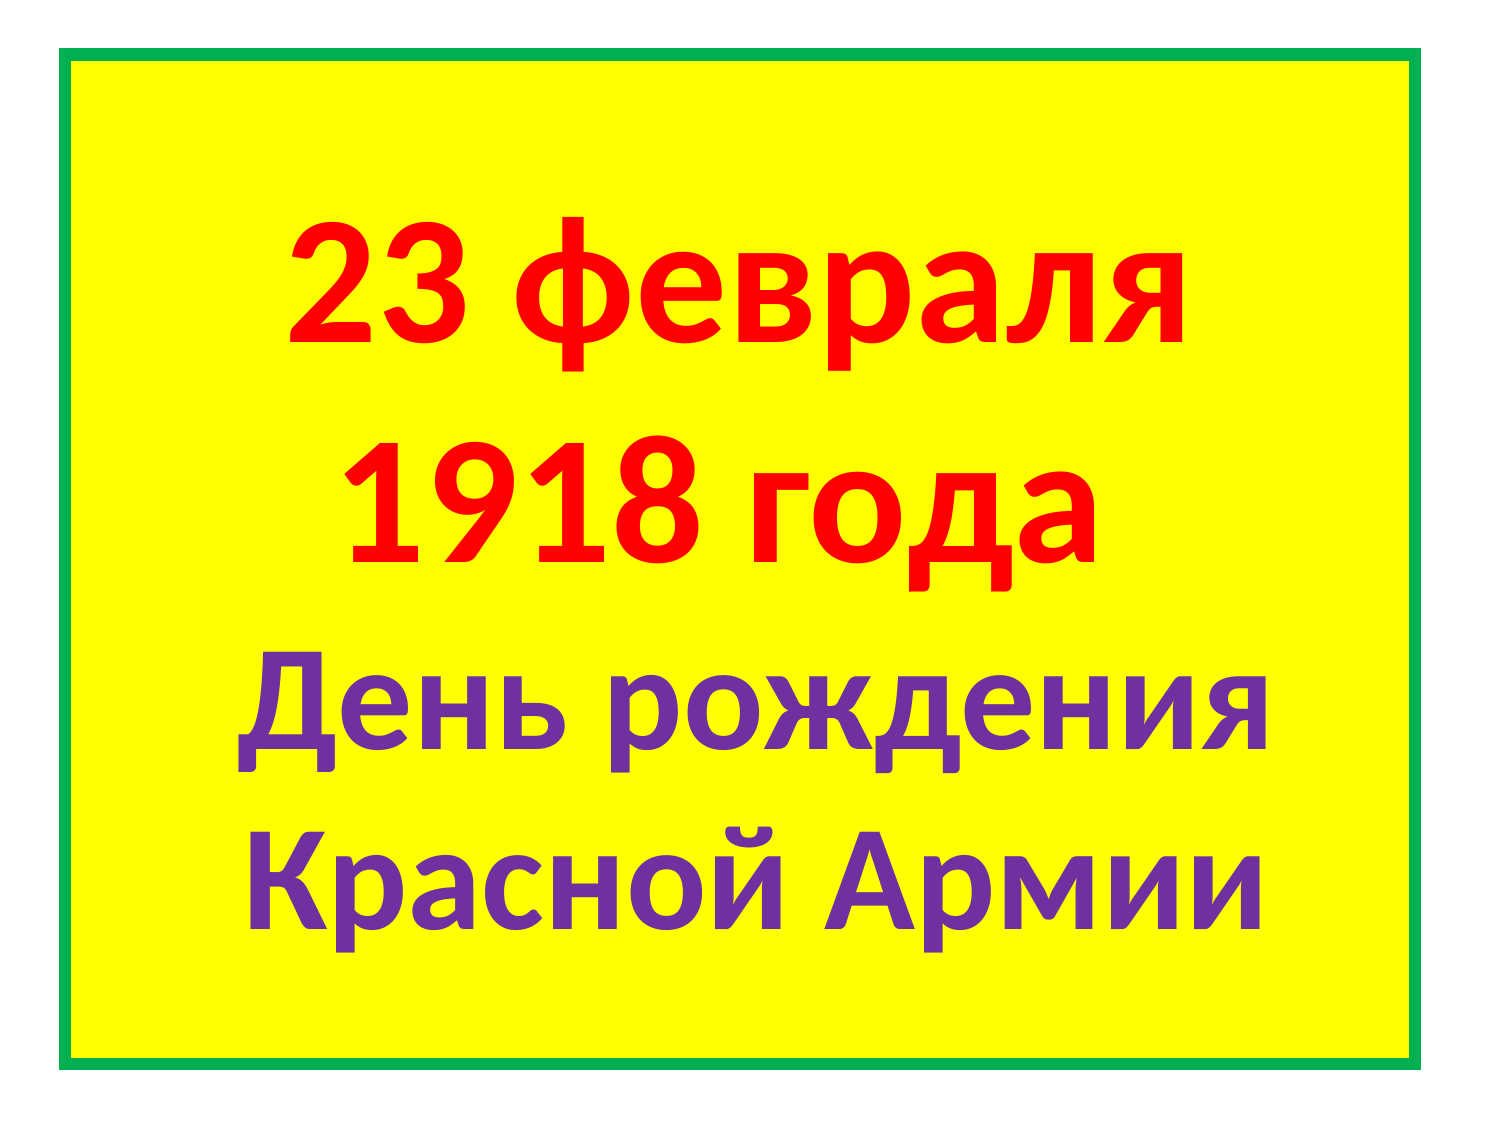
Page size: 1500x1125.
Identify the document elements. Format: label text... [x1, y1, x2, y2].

title 23 февраля 1918 года День рождения Красной Армии [64, 54, 1416, 1065]
